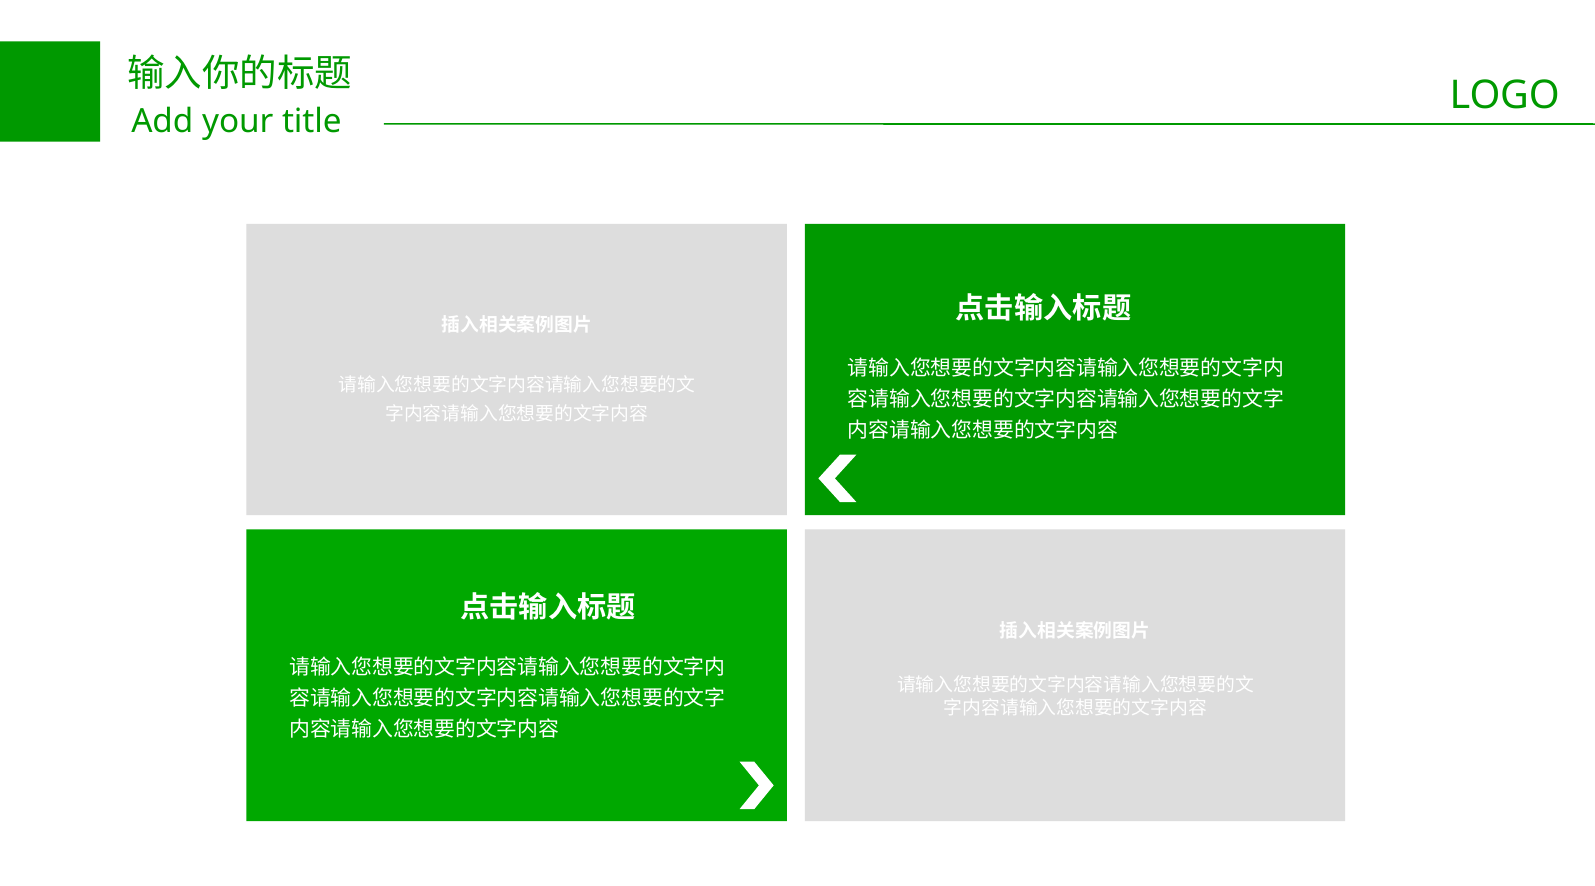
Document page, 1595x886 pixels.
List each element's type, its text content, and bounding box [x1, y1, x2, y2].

text_box [246, 223, 787, 516]
text_box [804, 223, 1346, 516]
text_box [335, 312, 699, 424]
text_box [893, 618, 1257, 719]
text_box 点击输入标题 [847, 289, 1240, 325]
text_box 请输入您想要的文字内容请输入您想要的文字内容请输入您想要的文字内容请输入您想要的文字内容请输入您想要的文字内容 [847, 348, 1303, 442]
text_box 请输入您想要的文字内容请输入您想要的文字内容请输入您想要的文字内容请输入您想要的文字内容请输入您想要的文字内容 [289, 647, 744, 741]
text_box [245, 528, 788, 822]
text_box [804, 529, 1346, 822]
text_box [739, 761, 774, 810]
text_box 点击输入标题 [352, 588, 744, 624]
text_box [818, 454, 857, 503]
